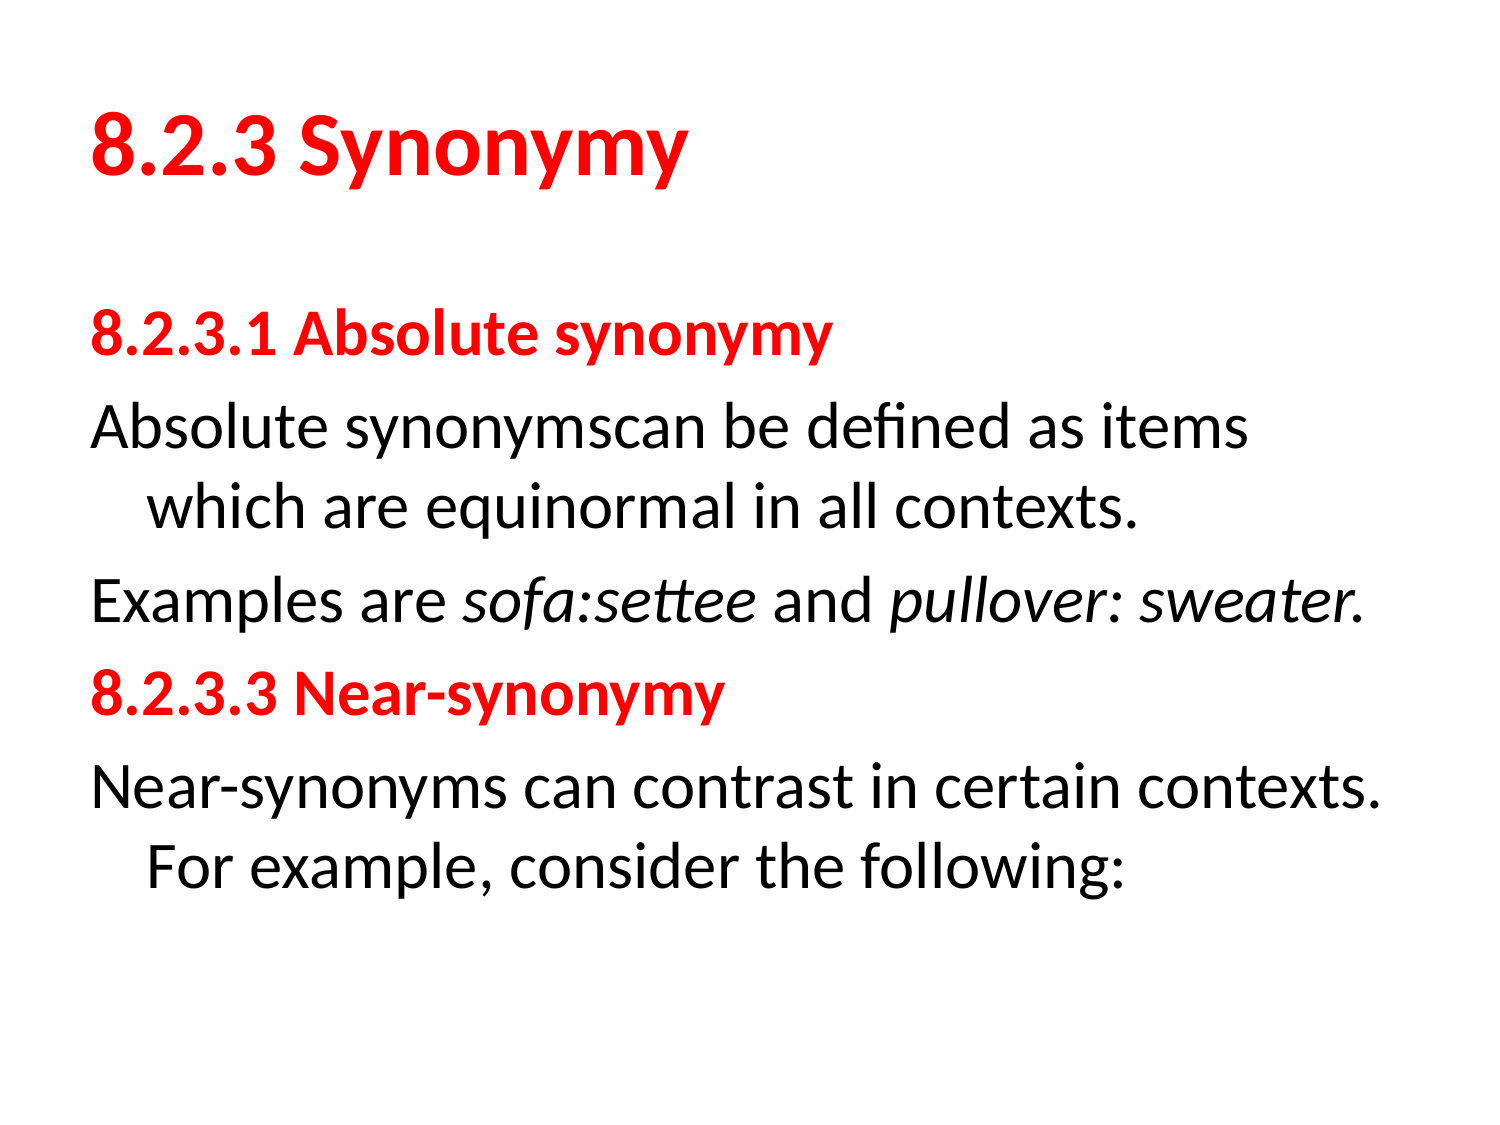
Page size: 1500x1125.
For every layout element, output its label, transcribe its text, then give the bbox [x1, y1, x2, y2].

title 8.2.3 Synonymy [75, 45, 1425, 187]
list 8.2.3.1 Absolute synonymy Absolute synonymscan be defined as items which are equinormal in all contexts. Examples are sofa:settee and pullover: sweater. 8.2.3.3 Near-synonymy Near-synonyms can contrast in certain contexts. For example, consider the following: [75, 187, 1425, 1005]
